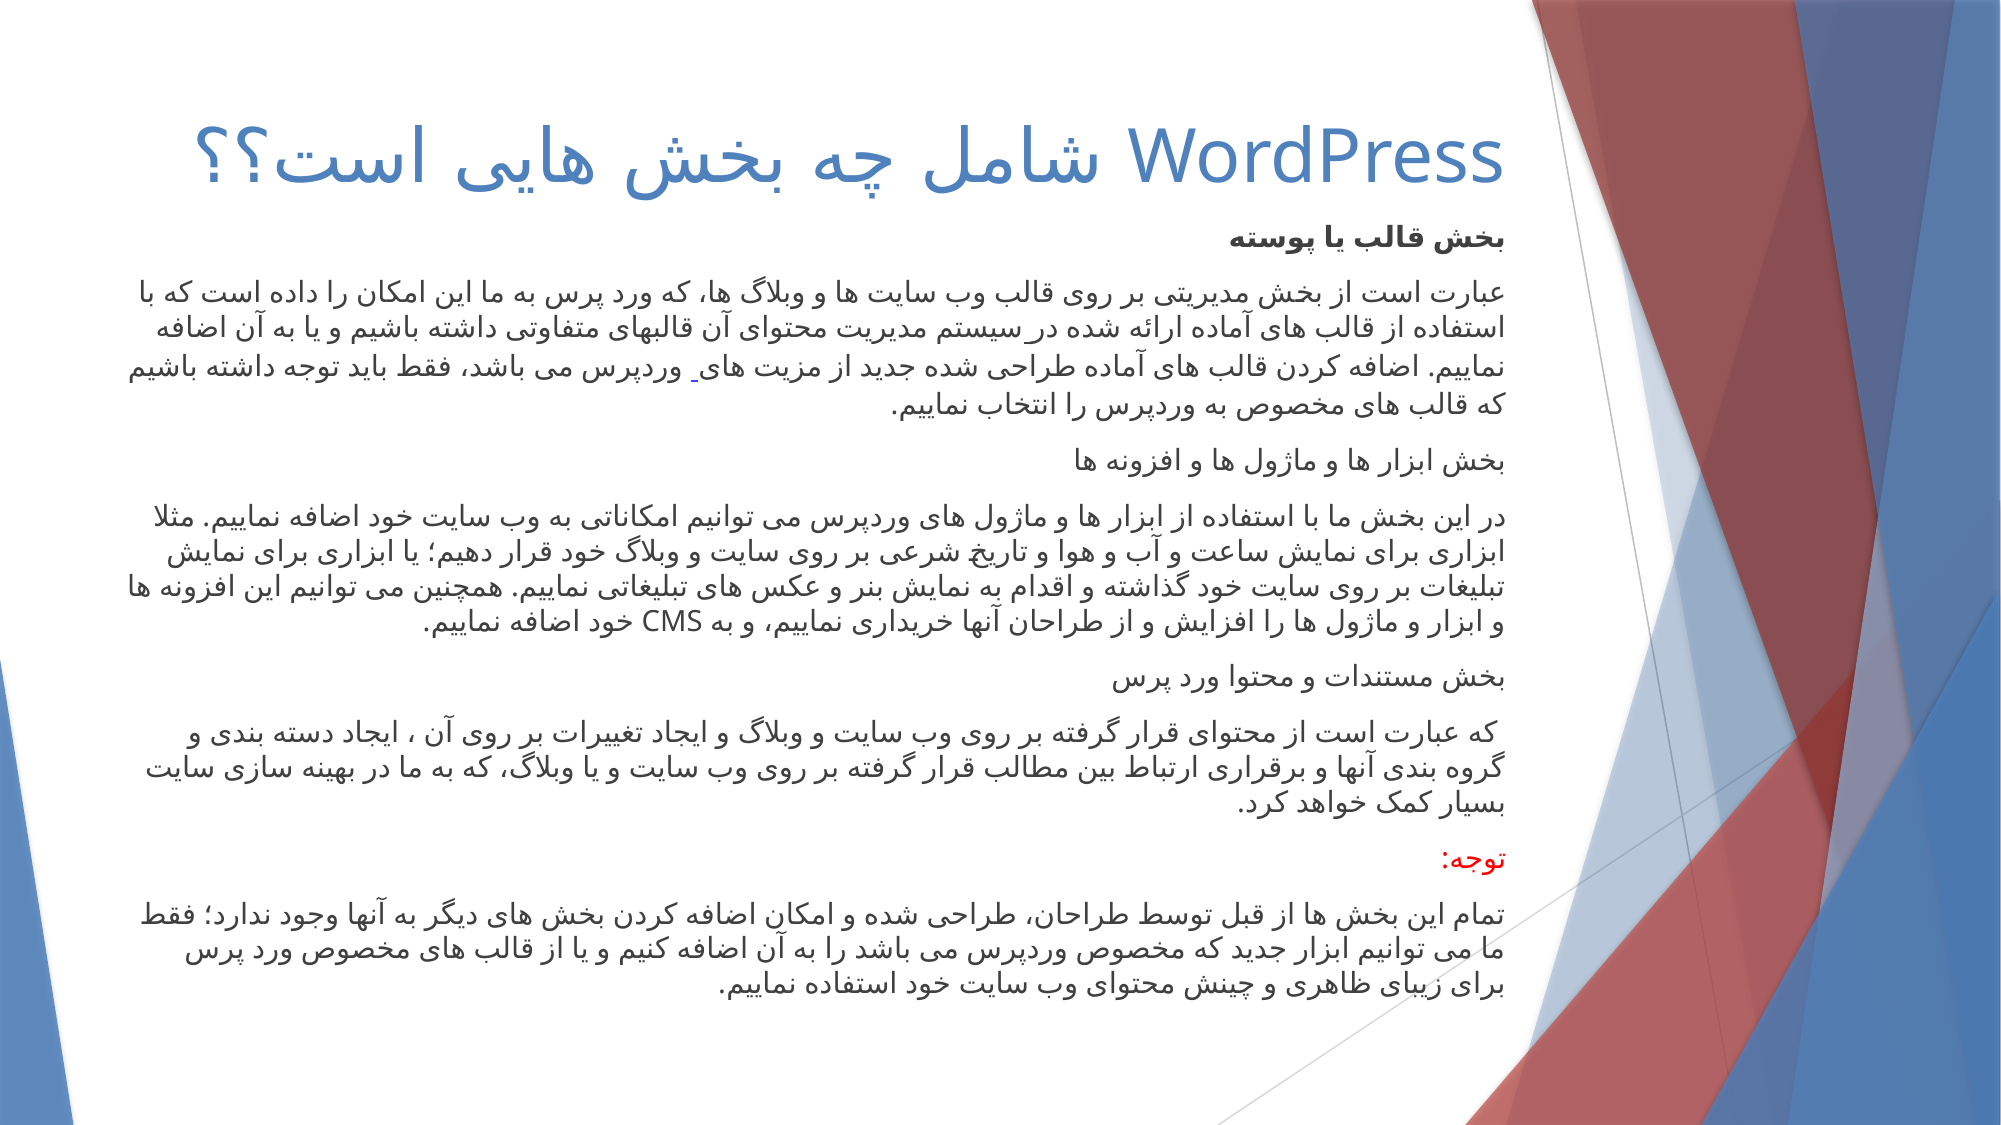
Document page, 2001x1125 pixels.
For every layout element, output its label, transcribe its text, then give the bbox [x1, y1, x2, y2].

title WordPress شامل چه بخش هایی است؟؟ [111, 99, 1522, 210]
list بخش قالب یا پوسته عبارت است از بخش مدیریتی بر روی قالب وب سایت ها و وبلاگ ها، که ورد پرس به ما این امکان را داده است که با استفاده از قالب های آماده ارائه شده در سیستم مدیریت محتوای آن قالبهای متفاوتی داشته باشیم و یا به آن اضافه نماییم. اضافه کردن قالب های آماده طراحی شده جدید از مزیت های وردپرس می باشد، فقط باید توجه داشته باشیم که قالب های مخصوص به وردپرس را انتخاب نماییم. بخش ابزار ها و ماژول ها و افزونه ها در این بخش ما با استفاده از ابزار ها و ماژول های وردپرس می توانیم امکاناتی به وب سایت خود اضافه نماییم. مثلا ابزاری برای نمایش ساعت و آب و هوا و تاریخ شرعی بر روی سایت و وبلاگ خود قرار دهیم؛ یا ابزاری برای نمایش تبلیغات بر روی سایت خود گذاشته و اقدام به نمایش بنر و عکس های تبلیغاتی نماییم. همچنین می توانیم این افزونه ها و ابزار و ماژول ها را افزایش و از طراحان آنها خریداری نماییم، و به CMS خود اضافه نماییم. بخش مستندات و محتوا ورد پرس که عبارت است از محتوای قرار گرفته بر روی وب سایت و وبلاگ و ایجاد تغییرات بر روی آن ، ایجاد دسته بندی و گروه بندی آنها و برقراری ارتباط بین مطالب قرار گرفته بر روی وب سایت و یا وبلاگ، که به ما در بهینه سازی سایت بسیار کمک خواهد کرد. توجه: تمام این بخش ها از قبل توسط طراحان، طراحی شده و امکان اضافه کردن بخش های دیگر به آنها وجود ندارد؛ فقط ما می توانیم ابزار جدید که مخصوص وردپرس می باشد را به آن اضافه کنیم و یا از قالب های مخصوص ورد پرس برای زیبای ظاهری و چینش محتوای وب سایت خود استفاده نماییم. [111, 210, 1522, 992]
